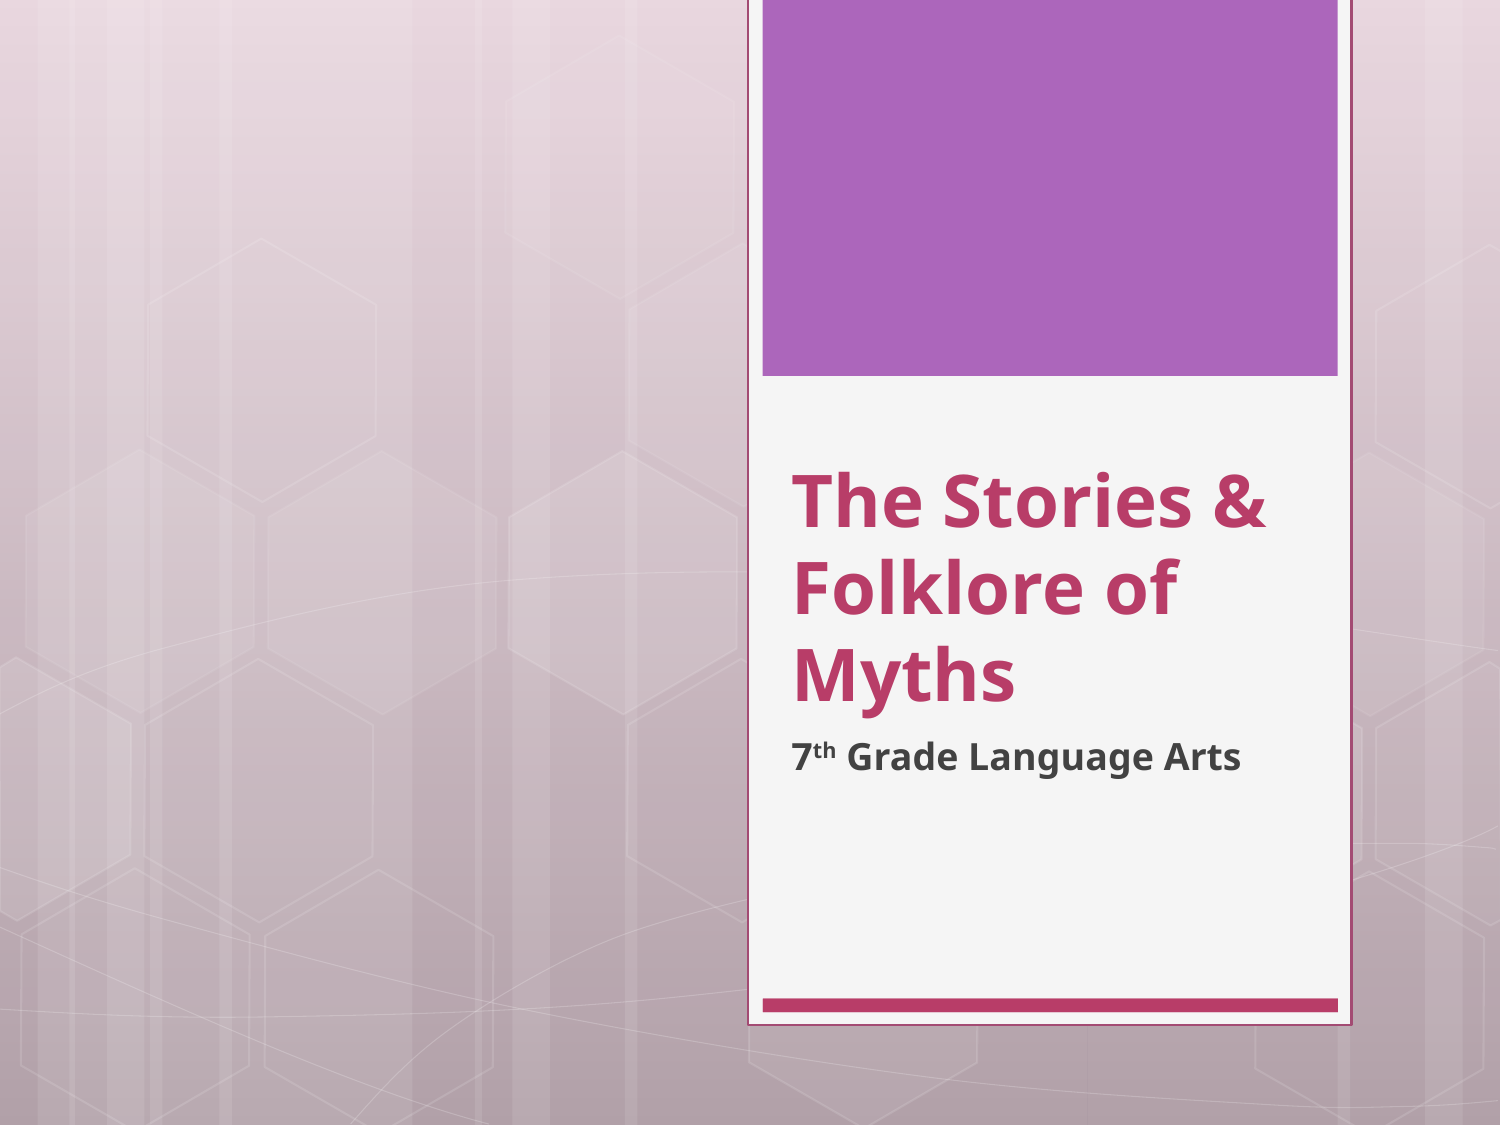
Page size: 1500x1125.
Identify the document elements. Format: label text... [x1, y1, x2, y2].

subtitle 7th Grade Language Arts [776, 725, 1320, 933]
title The Stories & Folklore of Myths [776, 444, 1320, 724]
